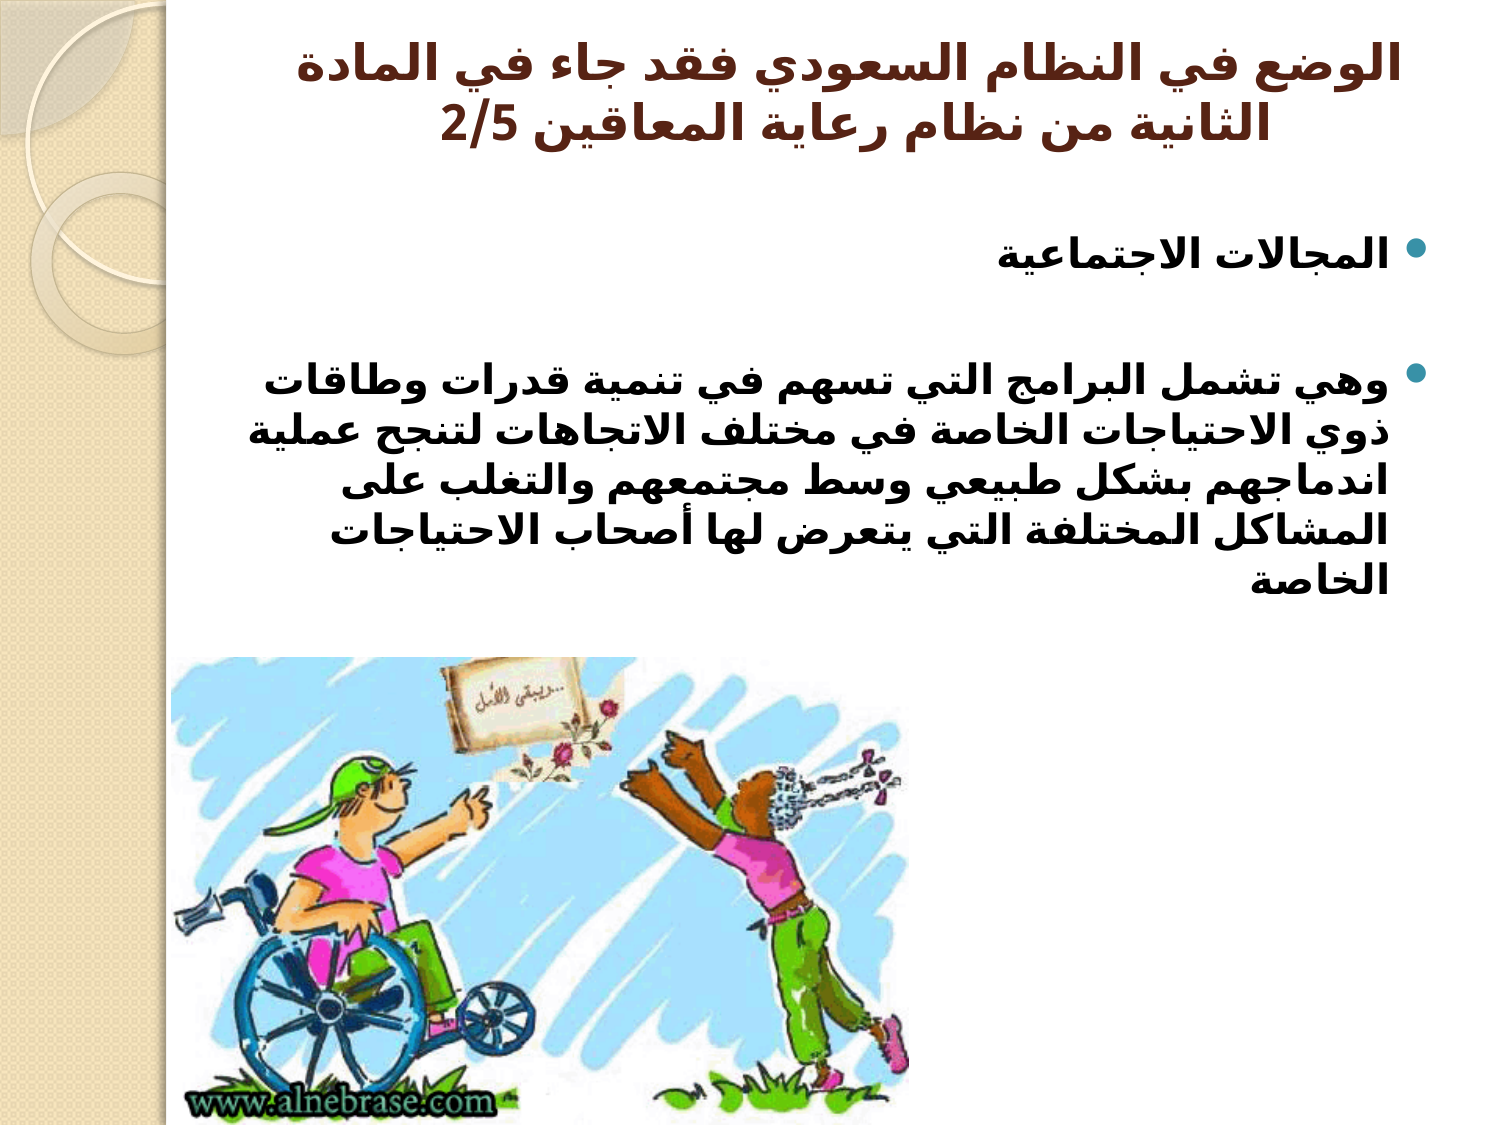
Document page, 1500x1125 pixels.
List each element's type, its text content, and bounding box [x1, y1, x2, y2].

list المجالات الاجتماعية وهي تشمل البرامج التي تسهم في تنمية قدرات وطاقات ذوي الاحتياجات الخاصة في مختلف الاتجاهات لتنجح عملية اندماجهم بشكل طبيعي وسط مجتمعهم والتغلب على المشاكل المختلفة التي يتعرض لها أصحاب الاحتياجات الخاصة [183, 219, 1466, 1025]
picture [170, 657, 909, 1125]
title الوضع في النظام السعودي فقد جاء في المادة الثانية من نظام رعاية المعاقين 2/5 [235, 45, 1466, 197]
